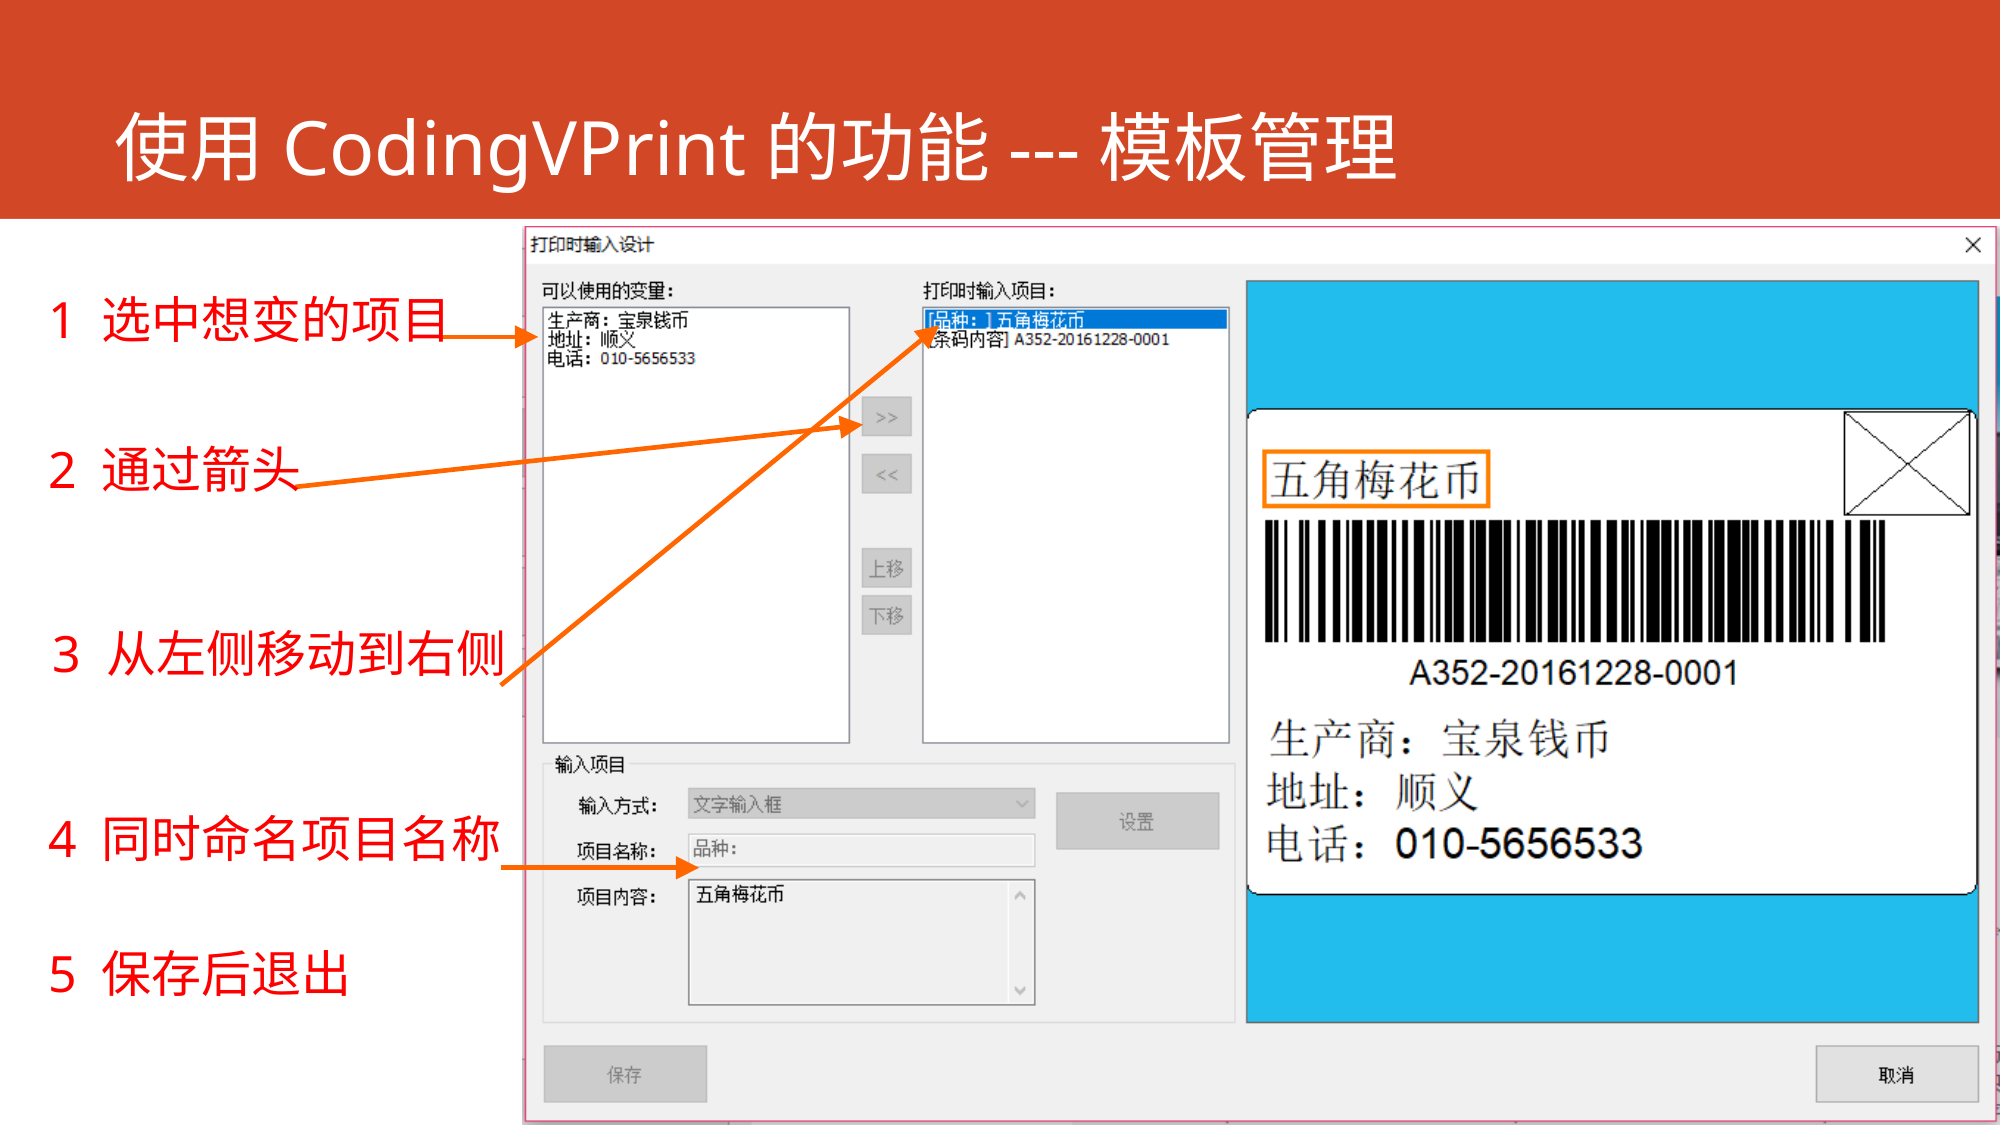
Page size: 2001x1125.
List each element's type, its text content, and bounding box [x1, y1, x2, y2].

picture [522, 226, 2000, 1125]
title 使用CodingVPrint的功能---模板管理 [99, 0, 1863, 199]
text_box 5 保存后退出 [33, 935, 519, 1011]
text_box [295, 424, 500, 487]
text_box 2 通过箭头 [33, 431, 345, 506]
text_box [500, 325, 940, 686]
text_box 1 选中想变的项目 [33, 281, 480, 357]
text_box 4 同时命名项目名称 [33, 800, 519, 875]
text_box 3 从左侧移动到右侧 [38, 615, 522, 691]
